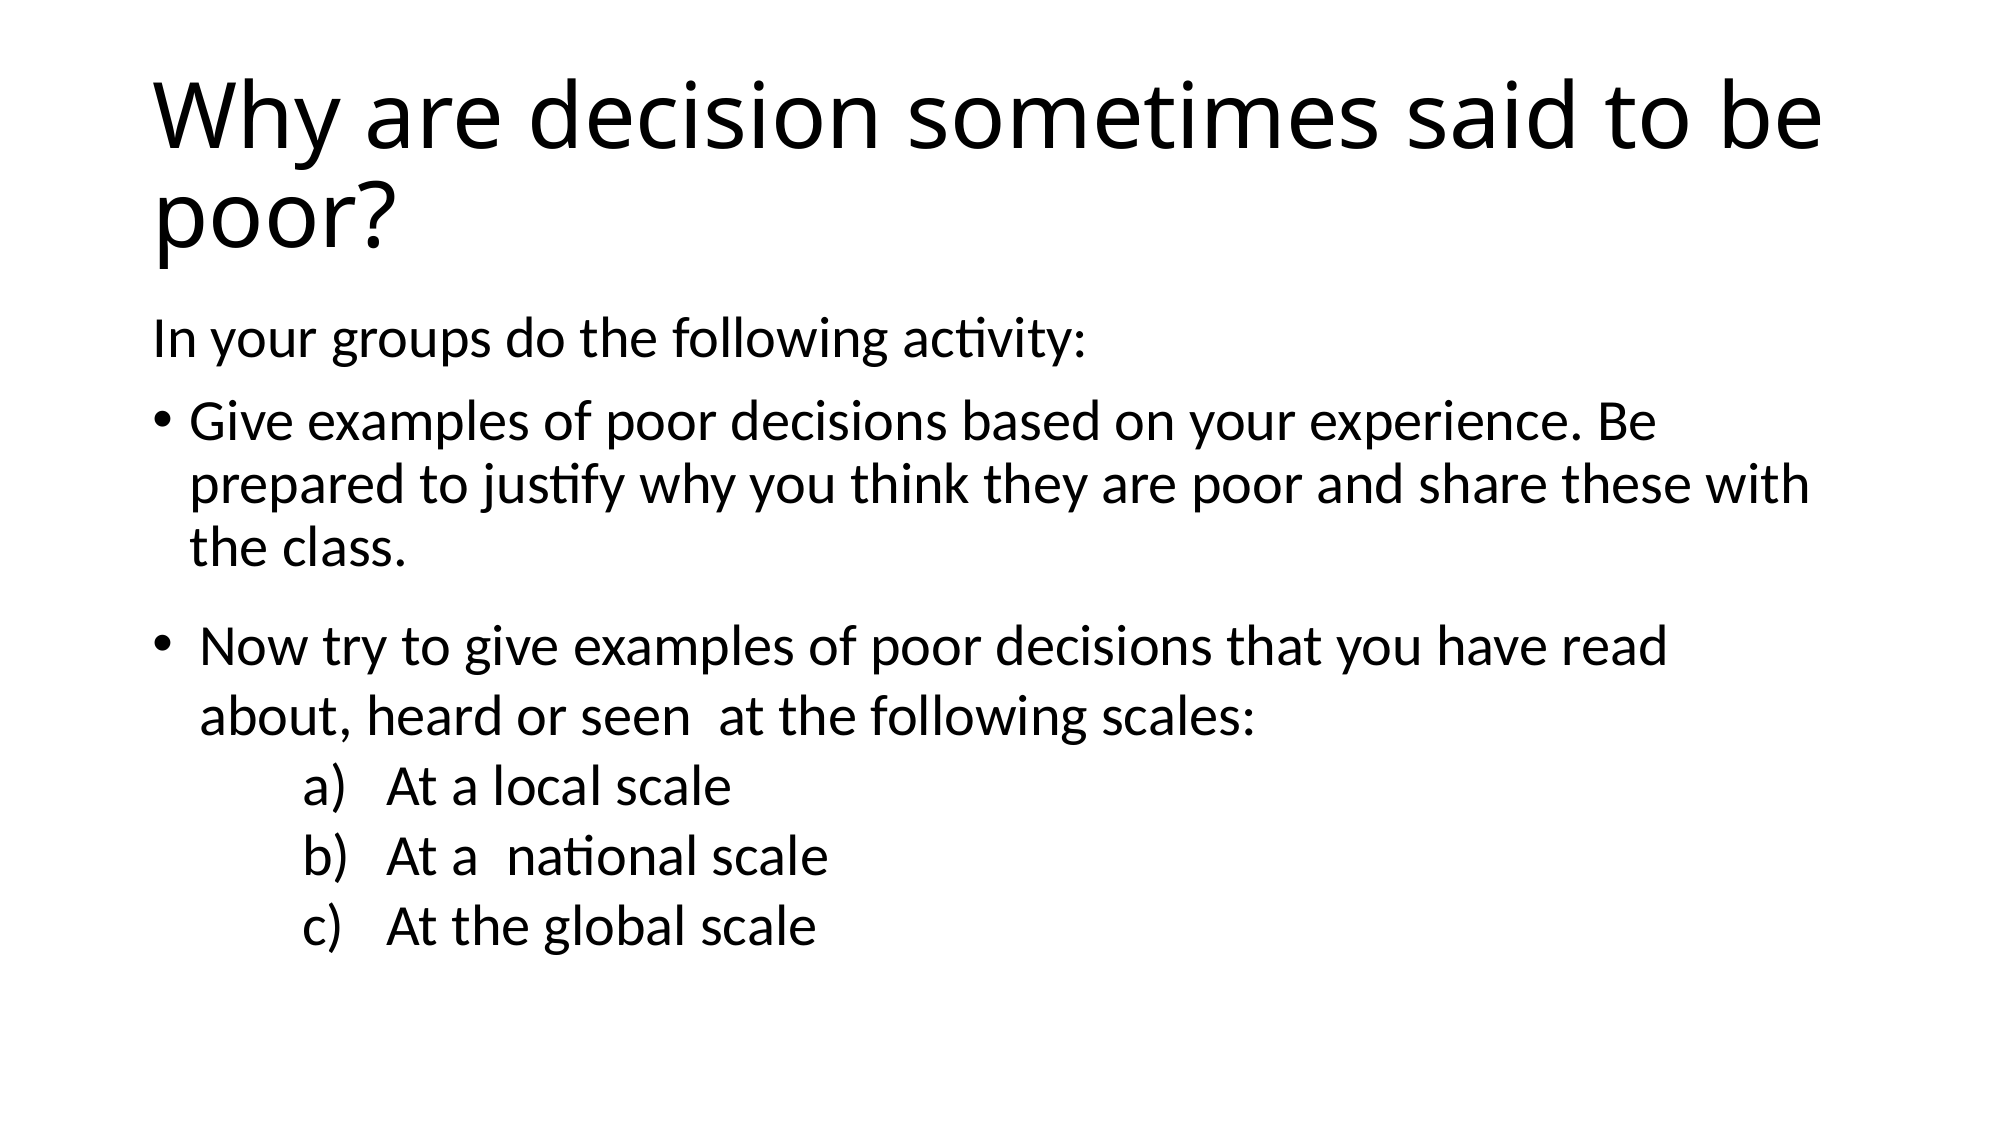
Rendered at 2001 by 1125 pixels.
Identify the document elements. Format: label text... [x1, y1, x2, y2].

list In your groups do the following activity: Give examples of poor decisions based on your experience. Be prepared to justify why you think they are poor and share these with the class. [137, 299, 1863, 600]
text_box Now try to give examples of poor decisions that you have read about, heard or seen at the following scales: At a local scale At a national scale At the global scale [137, 600, 1832, 1010]
title Why are decision sometimes said to be poor? [137, 59, 1863, 278]
